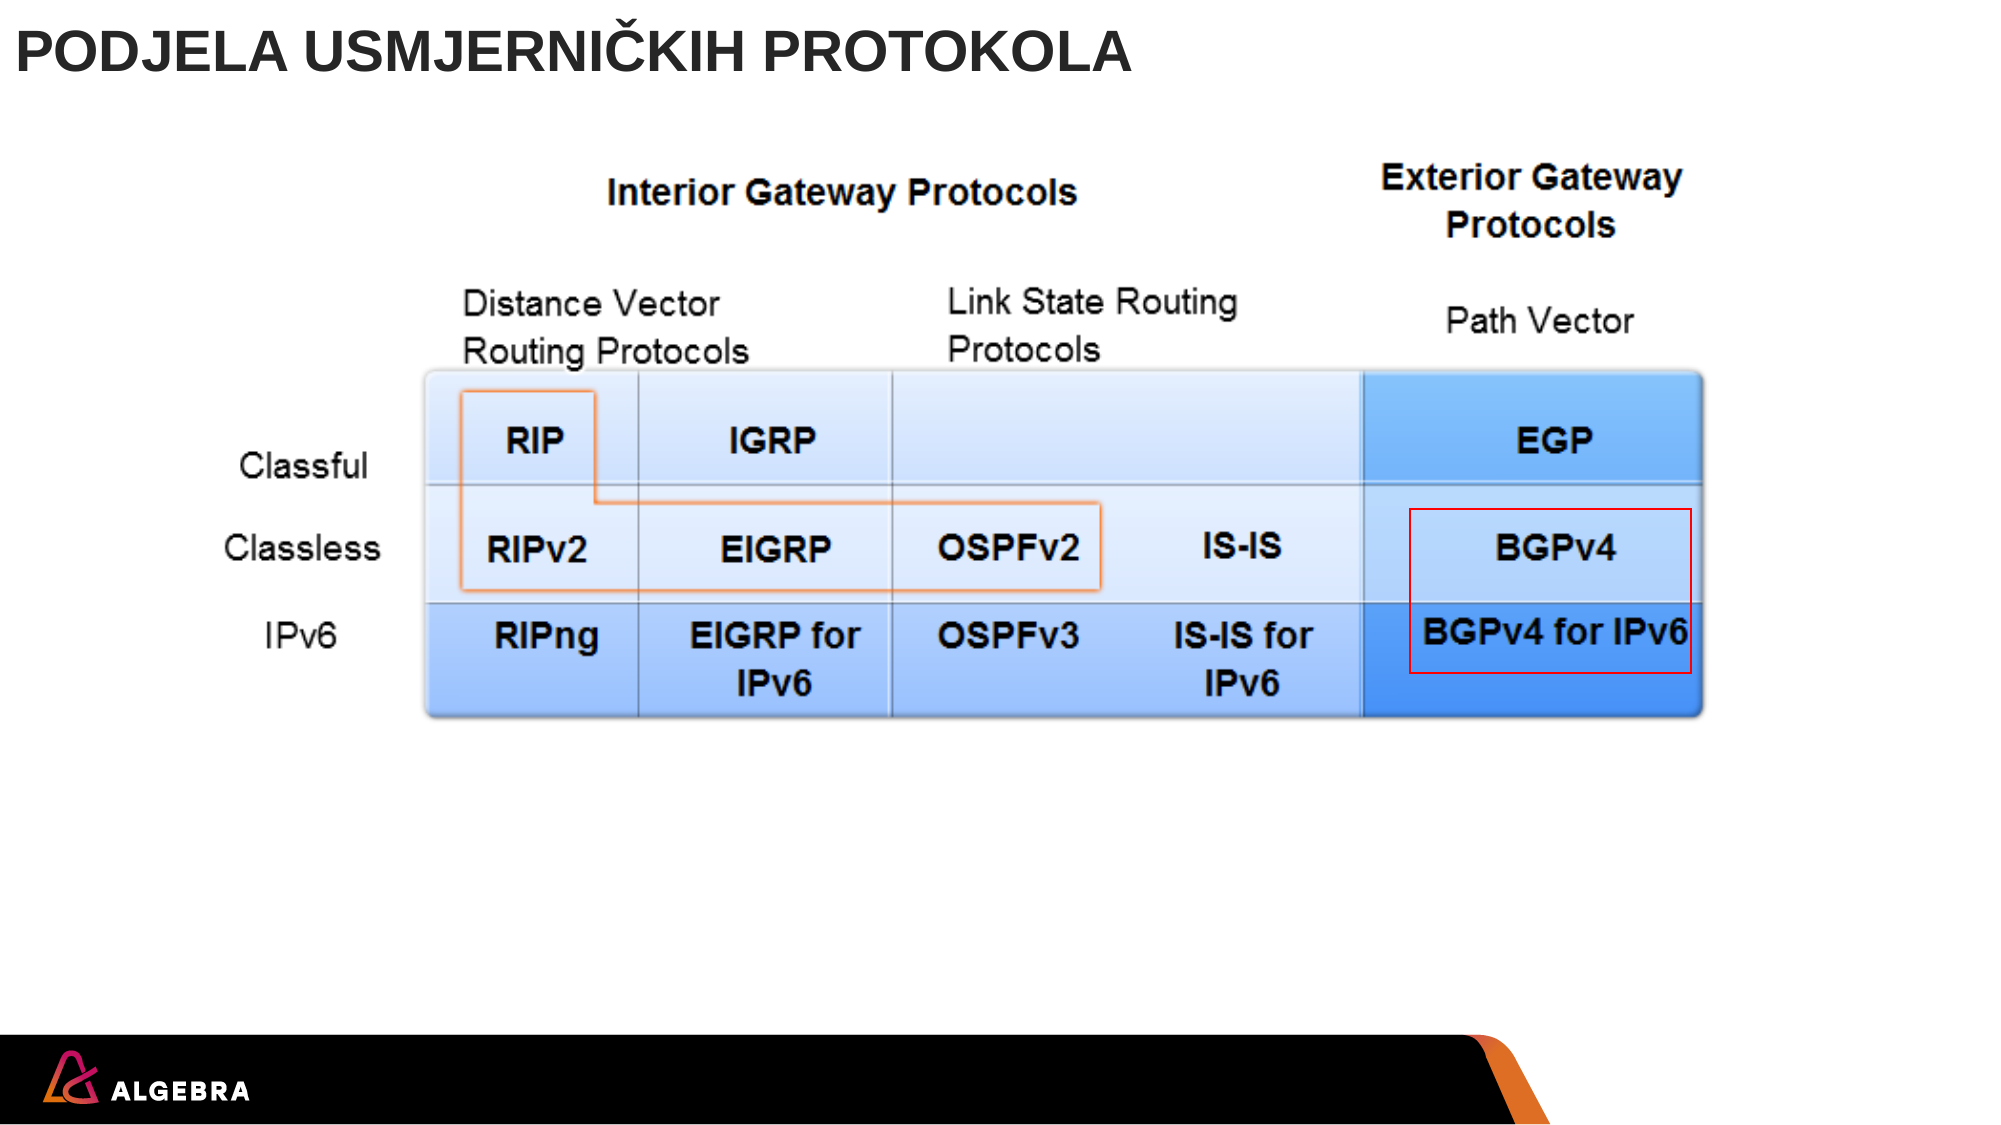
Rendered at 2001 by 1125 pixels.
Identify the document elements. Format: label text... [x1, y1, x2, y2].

picture [218, 154, 1709, 729]
title PODJELA USMJERNIČKIH PROTOKOLA [0, 0, 1304, 107]
picture [0, 1034, 1733, 1125]
